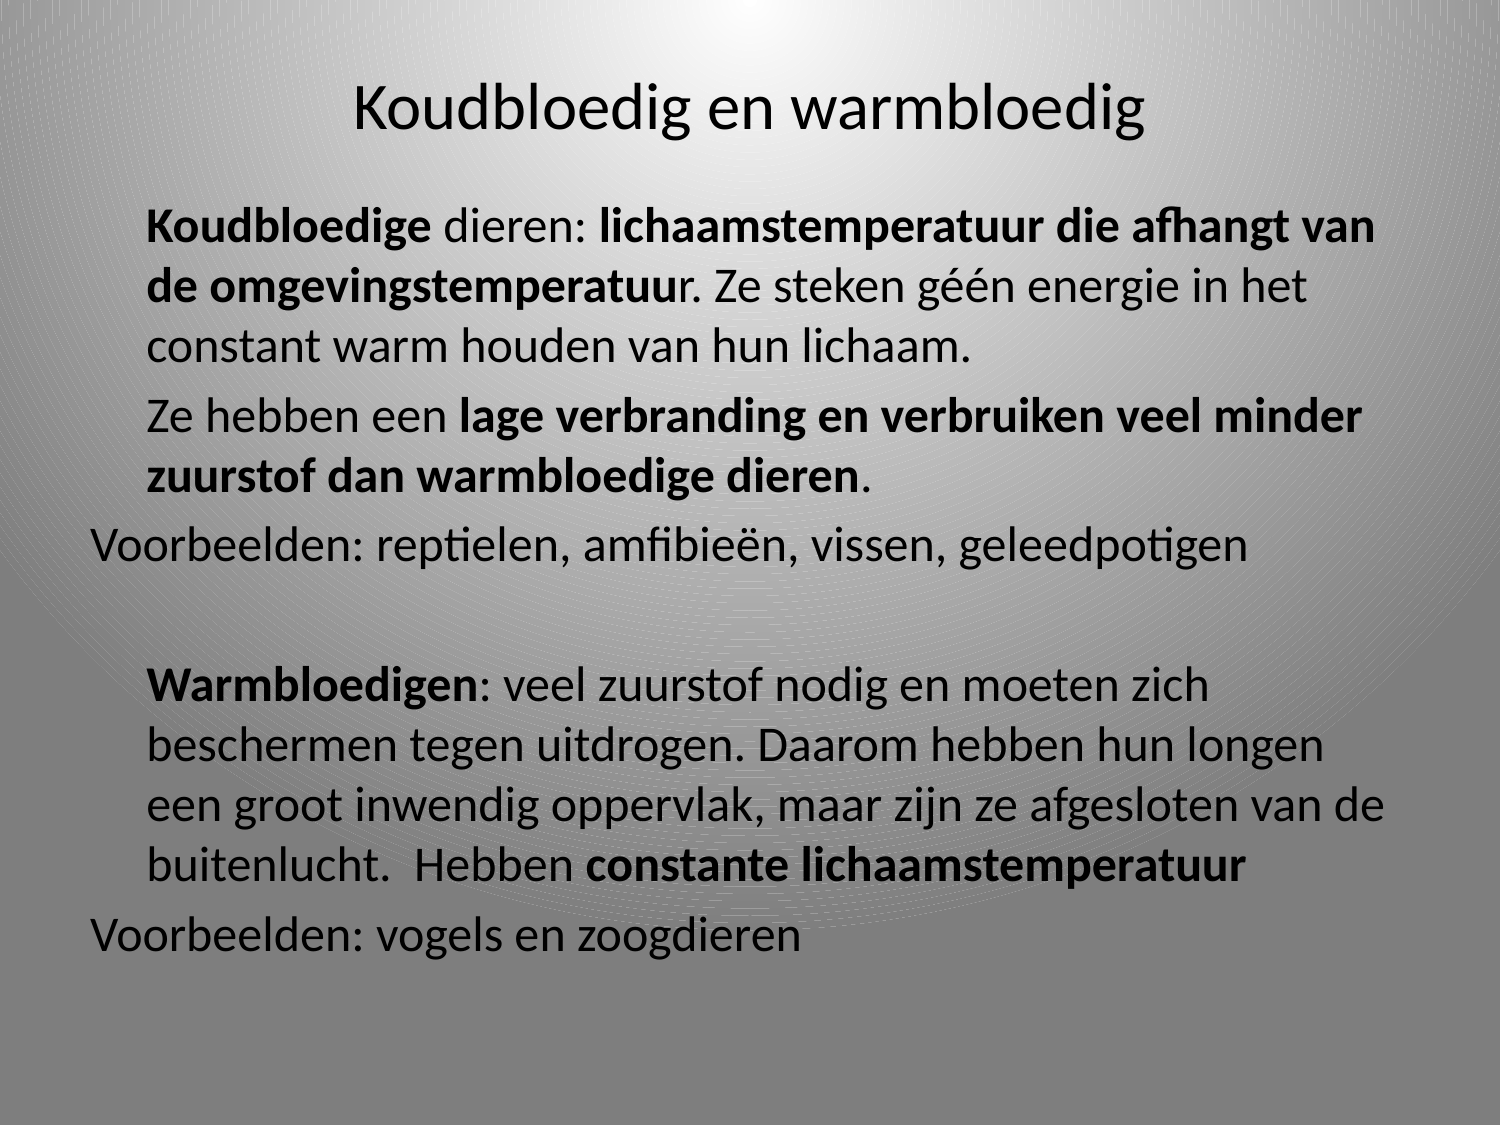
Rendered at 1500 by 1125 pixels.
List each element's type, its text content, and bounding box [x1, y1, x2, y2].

title Koudbloedig en warmbloedig [75, 45, 1425, 161]
list Koudbloedige dieren: lichaamstemperatuur die afhangt van de omgevingstemperatuur. Ze steken géén energie in het constant warm houden van hun lichaam. Ze hebben een lage verbranding en verbruiken veel minder zuurstof dan warmbloedige dieren. Voorbeelden: reptielen, amfibieën, vissen, geleedpotigen Warmbloedigen: veel zuurstof nodig en moeten zich beschermen tegen uitdrogen. Daarom hebben hun longen een groot inwendig oppervlak, maar zijn ze afgesloten van de buitenlucht. Hebben constante lichaamstemperatuur Voorbeelden: vogels en zoogdieren [75, 184, 1425, 1071]
